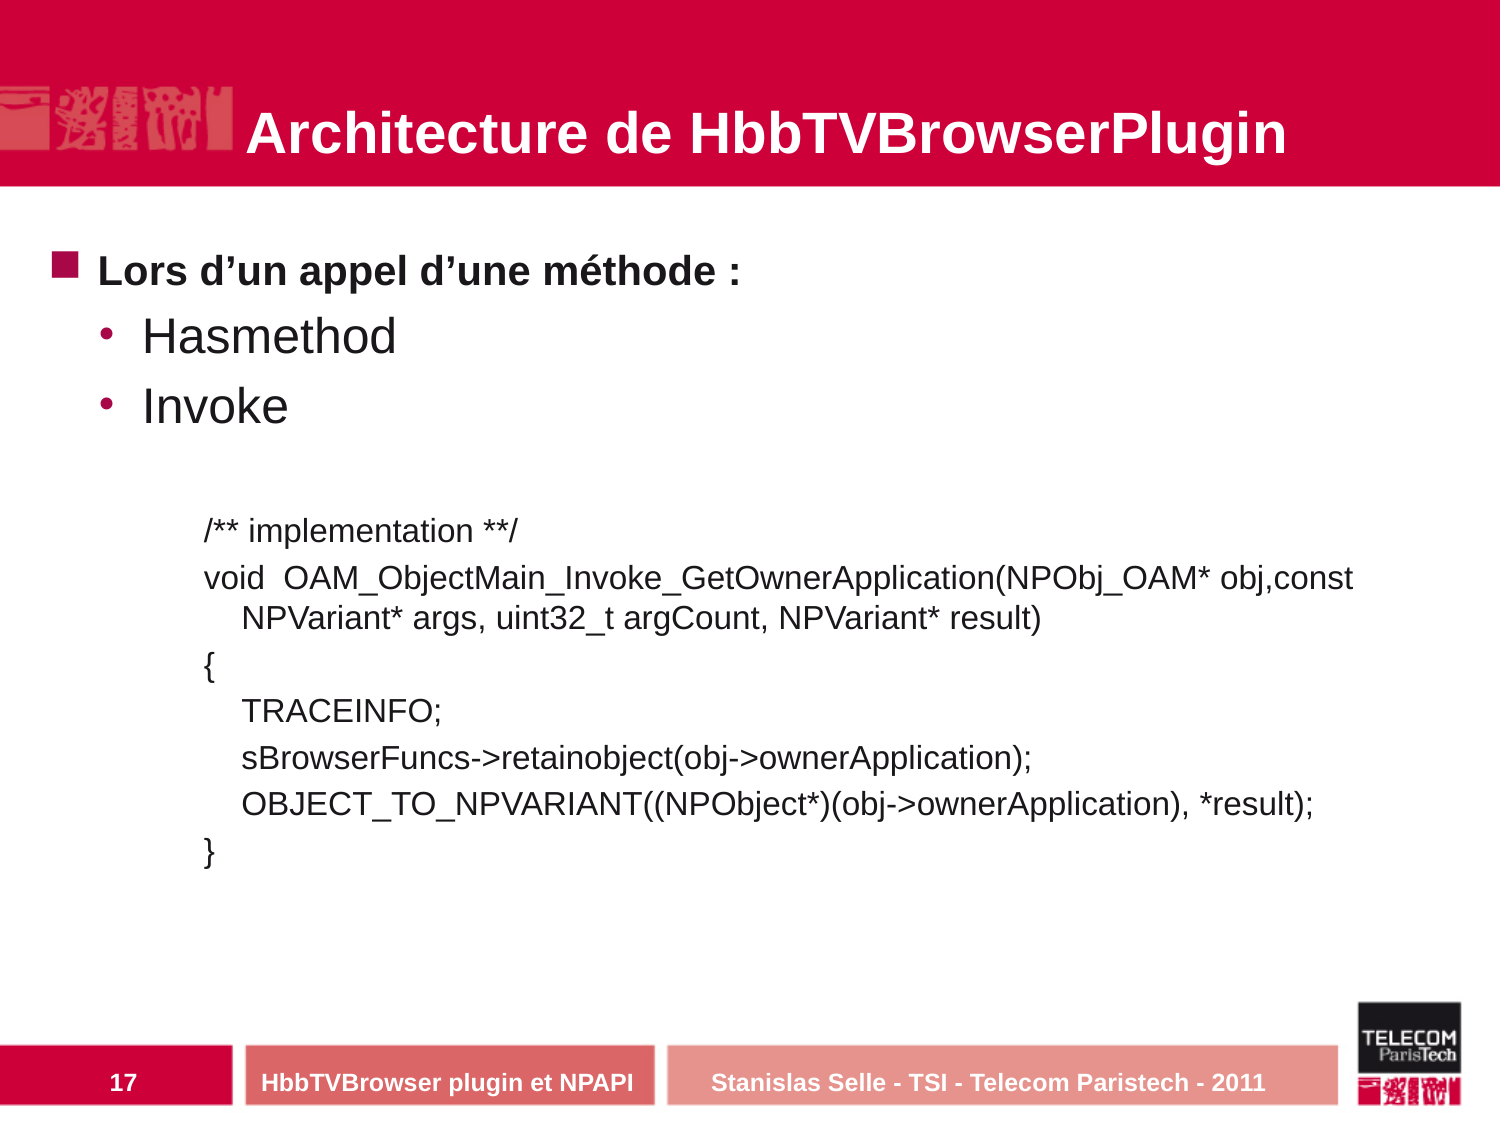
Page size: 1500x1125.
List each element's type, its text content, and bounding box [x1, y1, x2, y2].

picture [0, 0, 1500, 1125]
slide_number 17 [94, 1058, 234, 1107]
footer HbbTVBrowser plugin et NPAPI Stanislas Selle - TSI - Telecom Paristech - 2011 [260, 1058, 1338, 1103]
title Architecture de HbbTVBrowserPlugin [245, 23, 1459, 166]
list Lors d’un appel d’une méthode : Hasmethod Invoke /** implementation **/ void OAM_ObjectMain_Invoke_GetOwnerApplication(NPObj_OAM* obj,const NPVariant* args, uint32_t argCount, NPVariant* result) { TRACEINFO; sBrowserFuncs->retainobject(obj->ownerApplication); OBJECT_TO_NPVARIANT((NPObject*)(obj->ownerApplication), *result); } [52, 243, 1500, 977]
